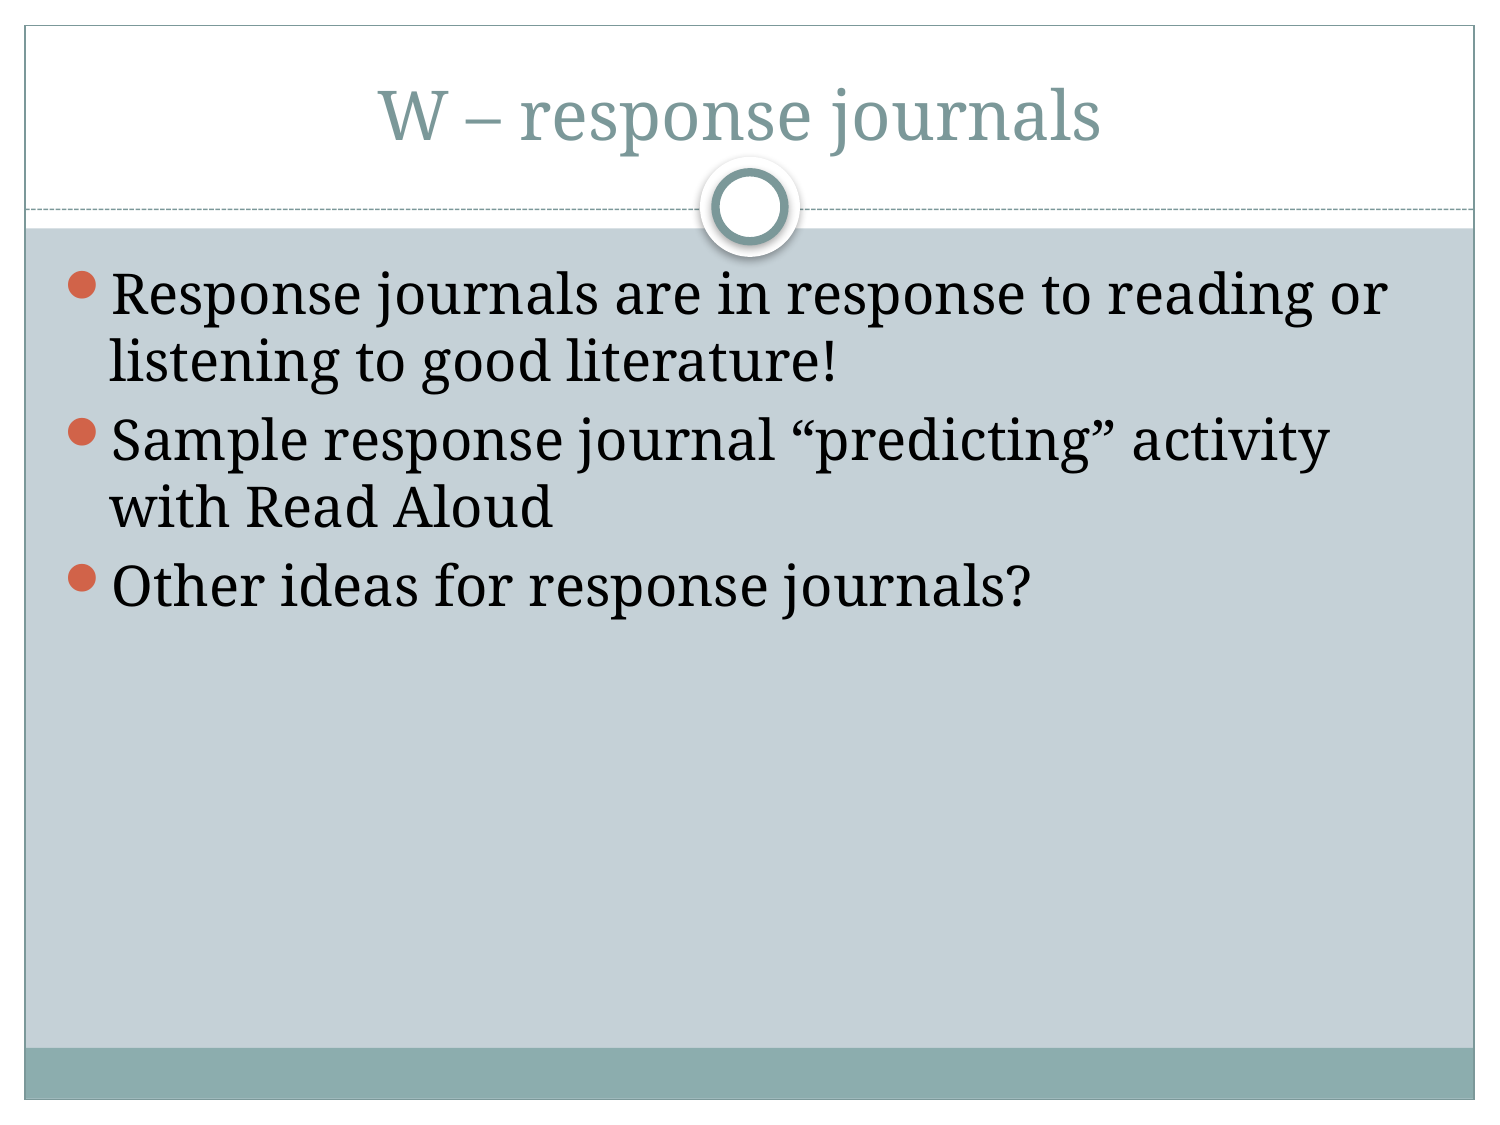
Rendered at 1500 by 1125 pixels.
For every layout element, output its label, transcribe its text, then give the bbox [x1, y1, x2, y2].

list Response journals are in response to reading or listening to good literature! Sample response journal “predicting” activity with Read Aloud Other ideas for response journals? [49, 250, 1445, 1001]
title W – response journals [49, 37, 1450, 162]
